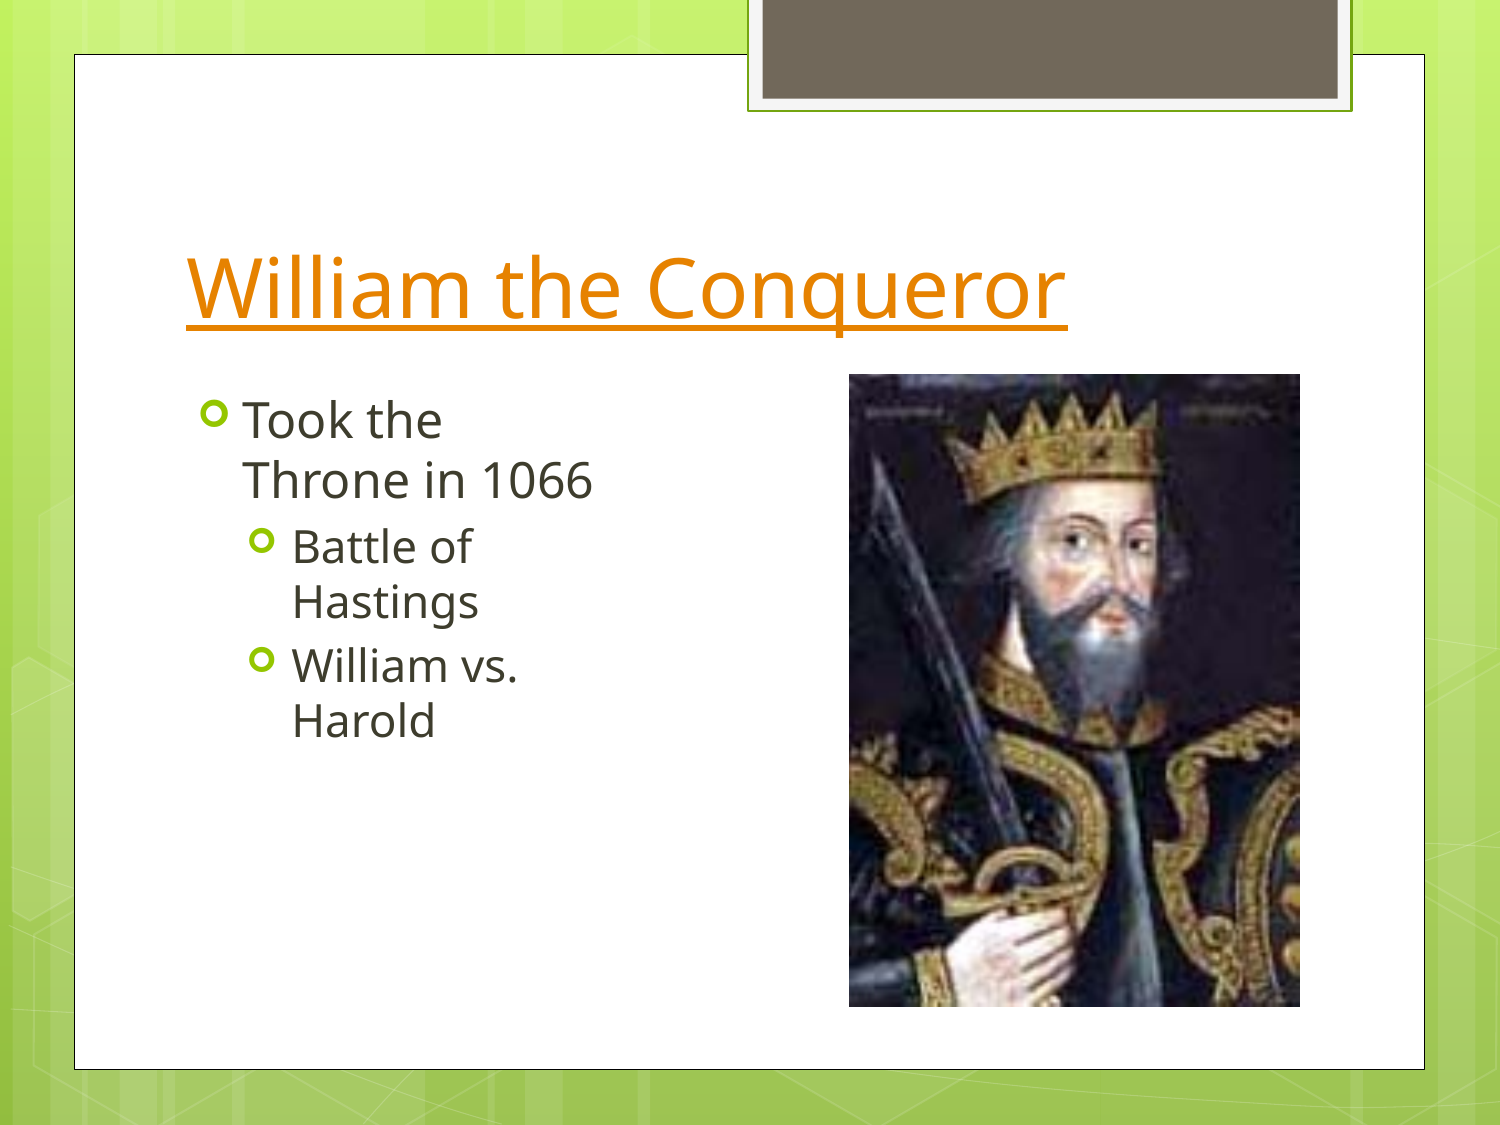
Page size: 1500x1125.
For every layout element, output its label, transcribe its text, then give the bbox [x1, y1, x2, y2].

title William the Conqueror [171, 168, 1324, 357]
list Took the Throne in 1066 Battle of Hastings William vs. Harold [171, 381, 638, 957]
picture [849, 374, 1301, 1008]
